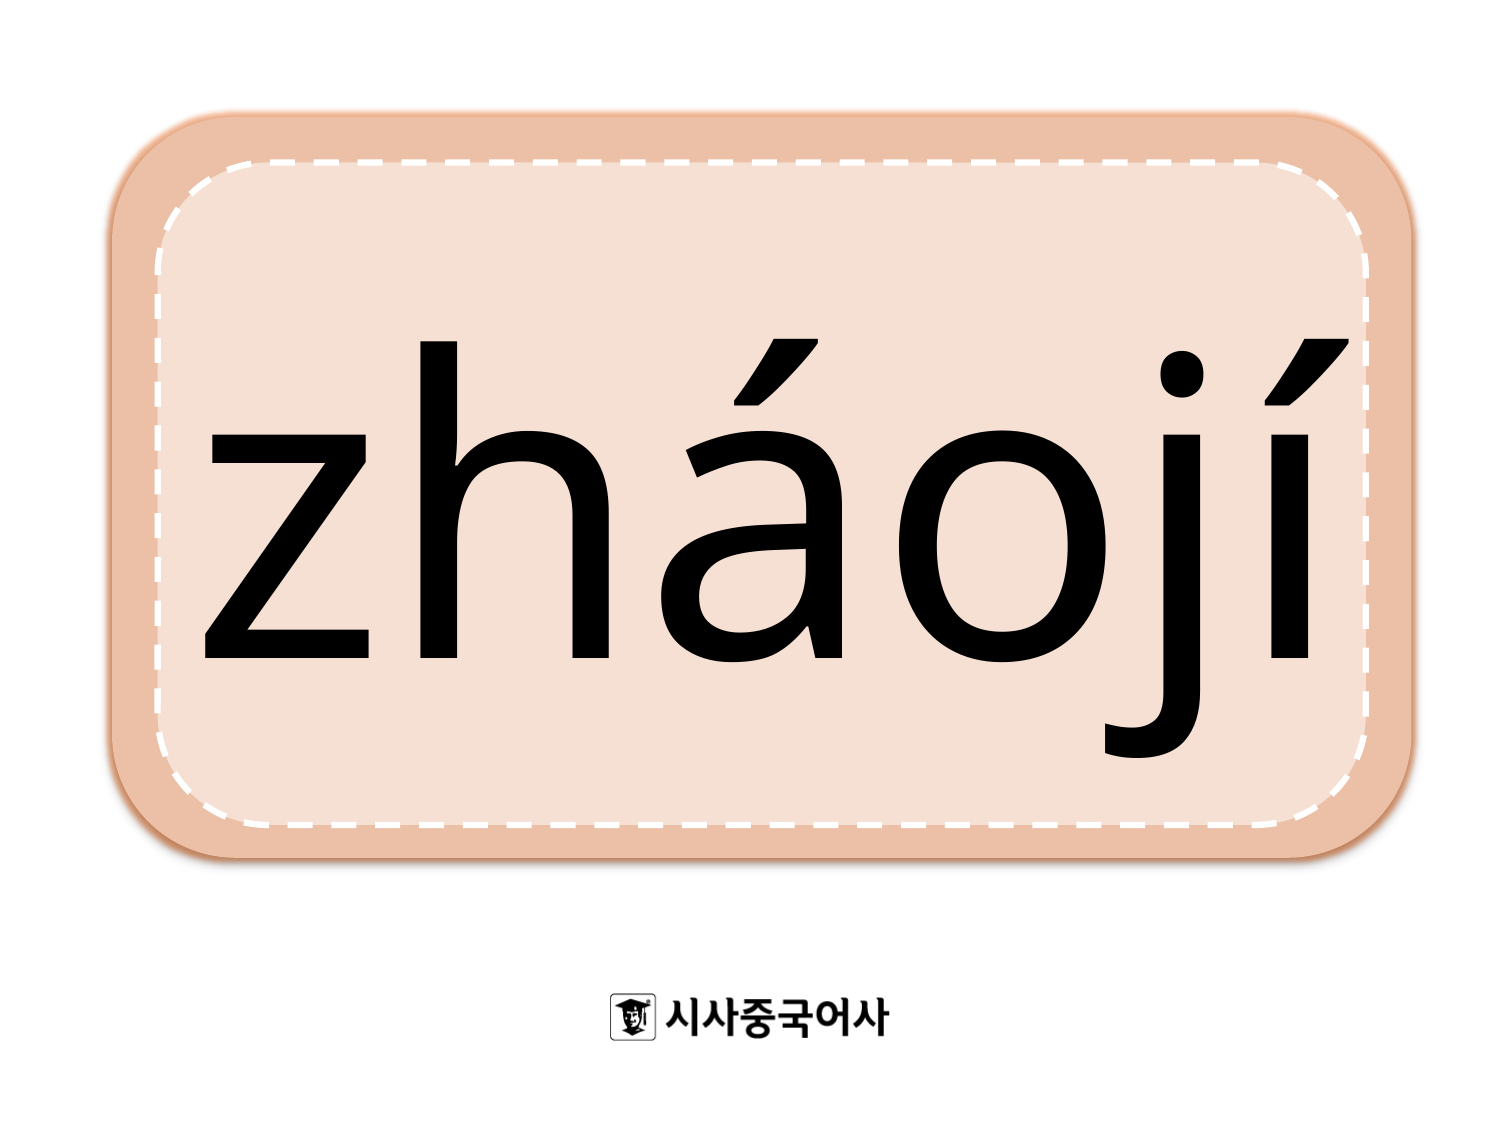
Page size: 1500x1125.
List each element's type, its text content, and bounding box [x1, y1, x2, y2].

text_box zháojí [162, 160, 1371, 824]
picture [602, 987, 898, 1047]
